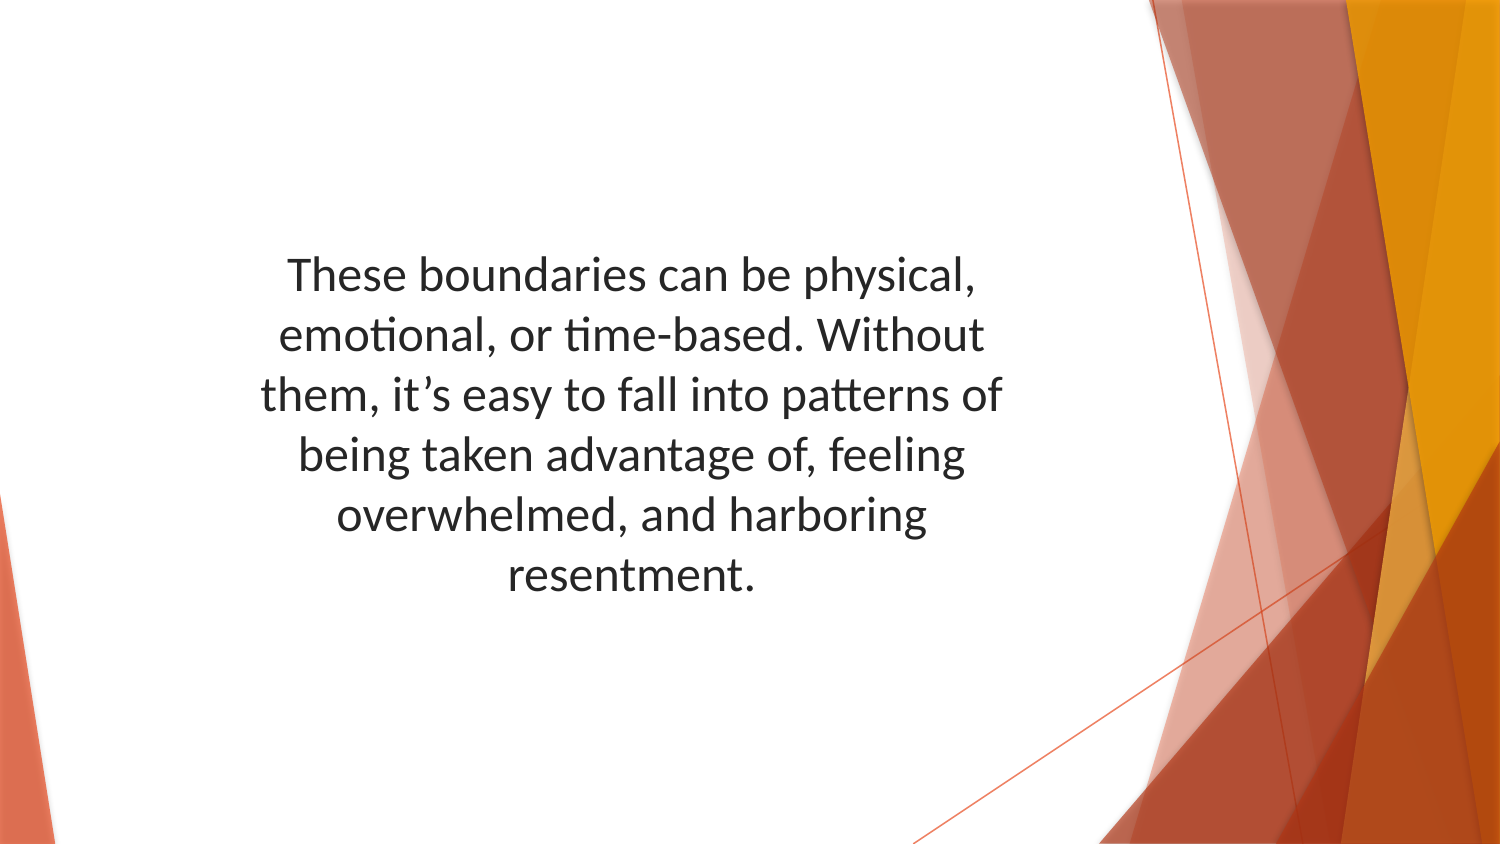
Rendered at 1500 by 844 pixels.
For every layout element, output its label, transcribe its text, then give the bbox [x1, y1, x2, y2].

list These boundaries can be physical, emotional, or time-based. Without them, it’s easy to fall into patterns of being taken advantage of, feeling overwhelmed, and harboring resentment. [230, 197, 1034, 647]
